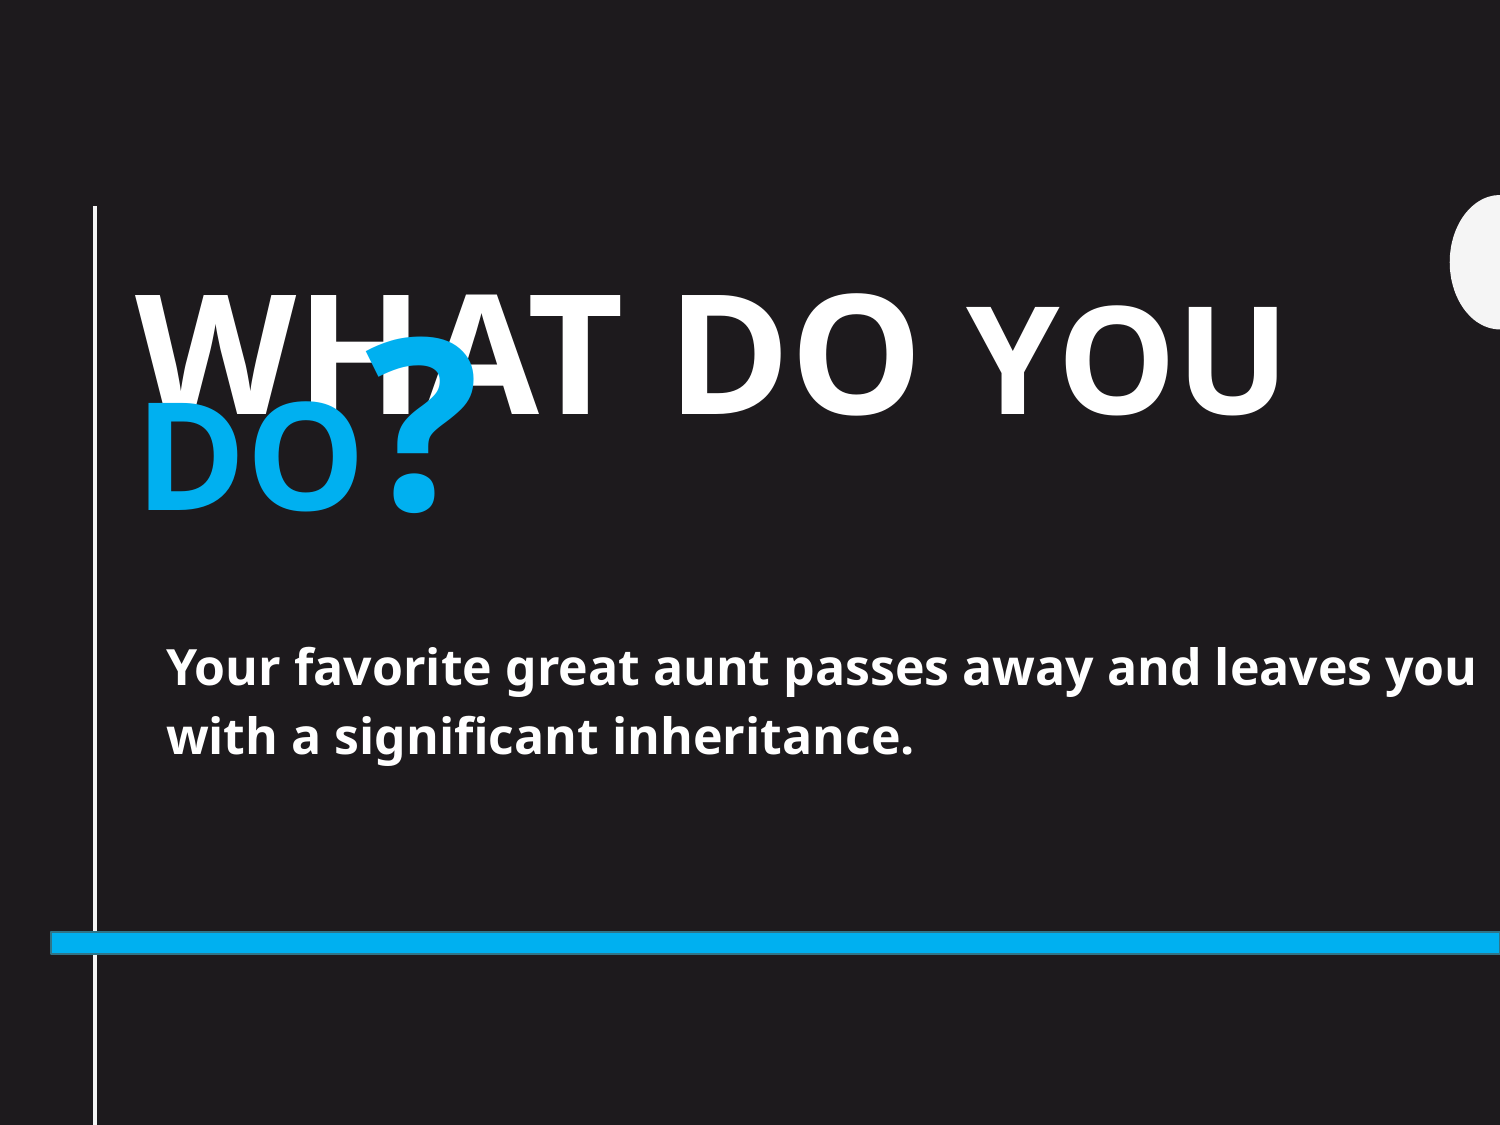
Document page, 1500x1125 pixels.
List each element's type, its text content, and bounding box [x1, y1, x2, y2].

title What do you do? [120, 330, 1500, 781]
text_box Your favorite great aunt passes away and leaves you with a significant inheritance. [151, 619, 1500, 892]
text_box [50, 931, 1500, 955]
